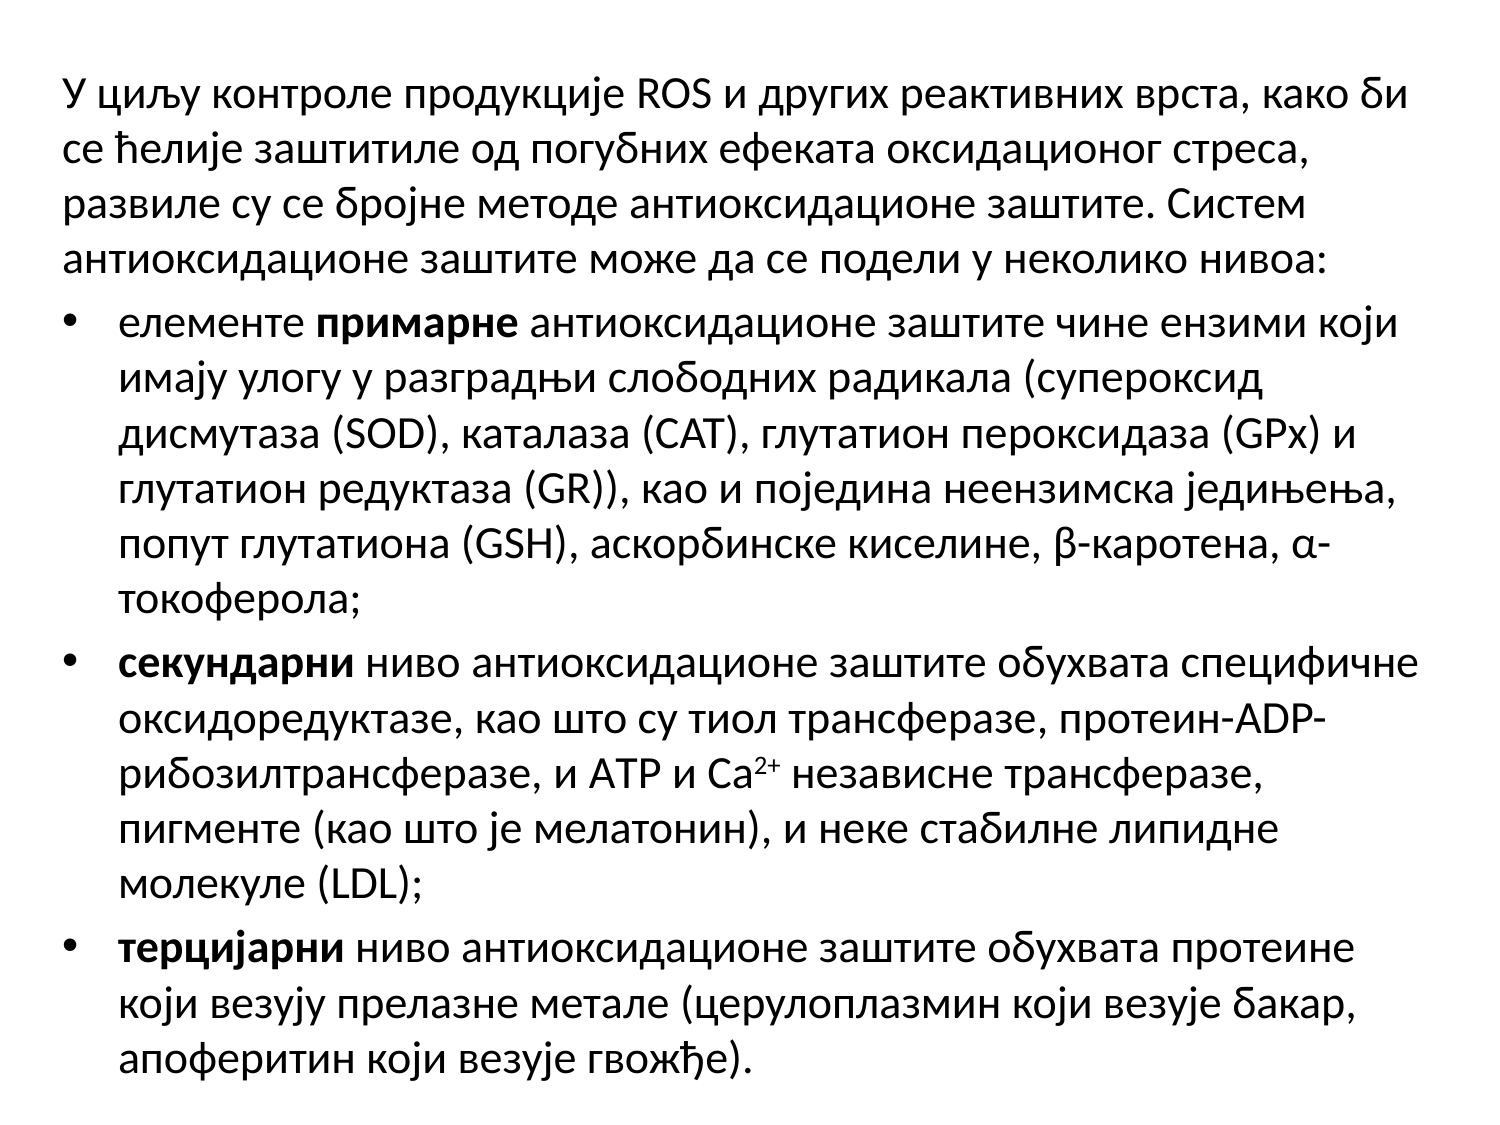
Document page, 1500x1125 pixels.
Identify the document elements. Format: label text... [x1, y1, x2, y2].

list У циљу контроле продукције ROS и других реактивних врста, како би се ћелије заштитиле од погубних ефеката оксидационог стреса, развиле су се бројне методе антиоксидационе заштите. Систем антиоксидационе заштите може да се подели у неколико нивоа: елементе примарне антиоксидационе заштите чине ензими који имају улогу у разградњи слободних радикала (супероксид дисмутаза (SOD), каталаза (CAT), глутатион пероксидаза (GPx) и глутатион редуктаза (GR)), као и поједина неензимска једињења, попут глутатиона (GSH), аскорбинске киселине, β-каротена, α-токоферола; секундарни ниво антиоксидационе заштите обухвата специфичне оксидоредуктазе, као што су тиол трансферазе, протеин-ADP-рибозилтрансферазе, и AТP и Са2+ независне трансферазе, пигменте (као што је мелатонин), и неке стабилне липидне молекуле (LDL); терцијарни ниво антиоксидационе заштите обухвата протеине који везују прелазне метале (церулоплазмин који везује бакар, апоферитин који везује гвожђе). [47, 54, 1453, 1094]
